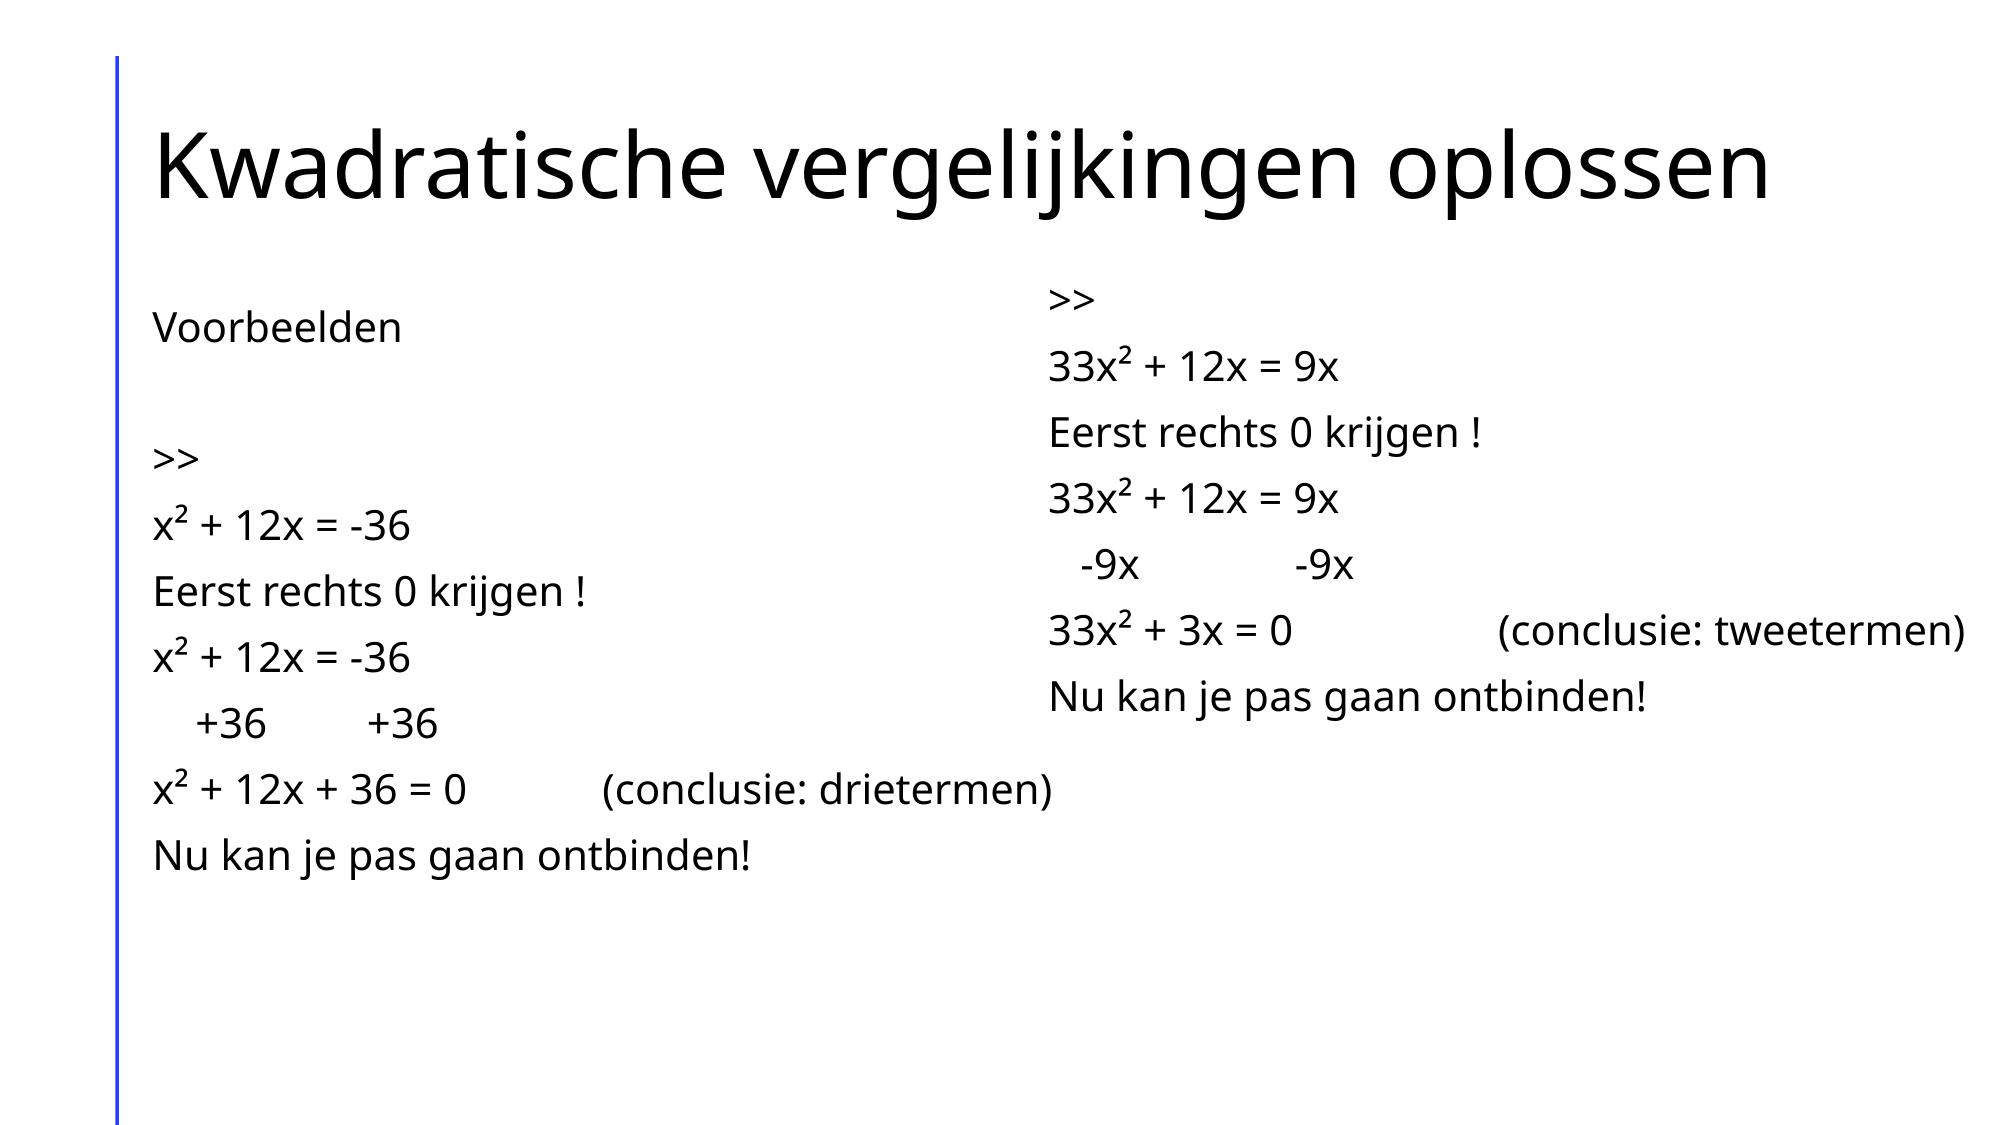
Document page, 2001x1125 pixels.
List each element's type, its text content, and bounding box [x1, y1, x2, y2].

title Kwadratische vergelijkingen oplossen [137, 59, 1863, 278]
text_box >> 33x² + 12x = 9x Eerst rechts 0 krijgen ! 33x² + 12x = 9x -9x -9x 33x² + 3x = 0 (conclusie: tweetermen) Nu kan je pas gaan ontbinden! [1033, 272, 2000, 827]
list Voorbeelden >> x² + 12x = -36 Eerst rechts 0 krijgen ! x² + 12x = -36 +36 +36 x² + 12x + 36 = 0 (conclusie: drietermen) Nu kan je pas gaan ontbinden! [137, 299, 1105, 1066]
